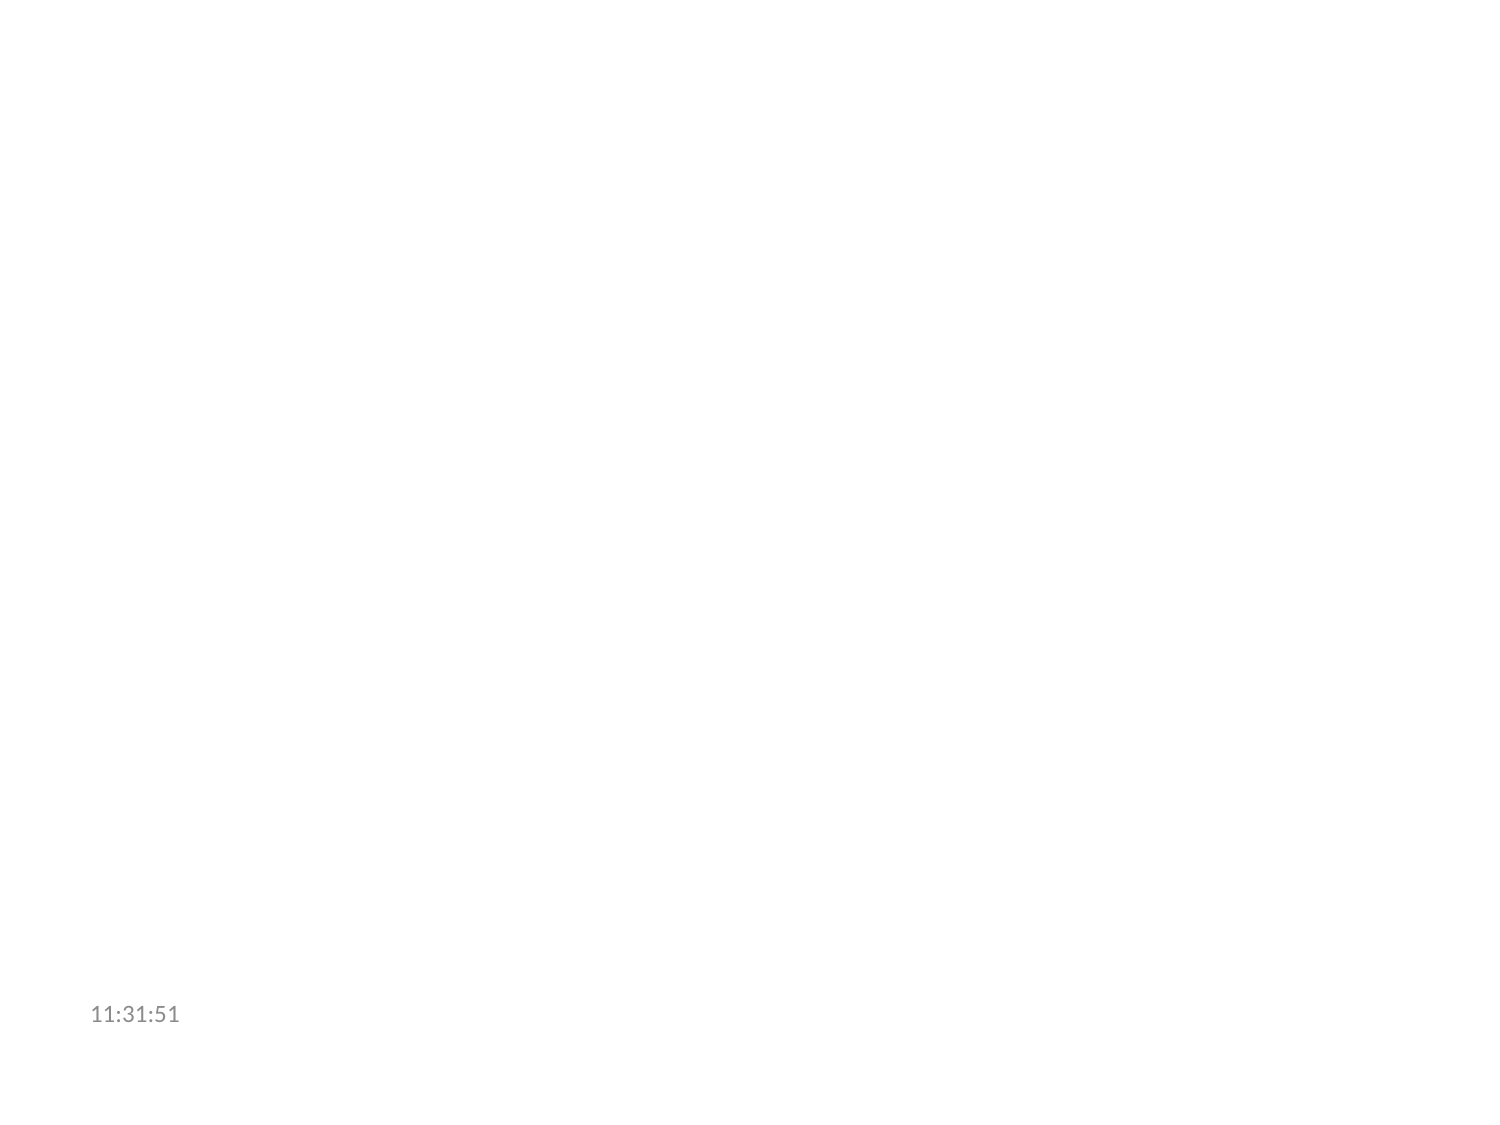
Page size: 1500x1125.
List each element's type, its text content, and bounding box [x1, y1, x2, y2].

text_box 15:35:09 [75, 982, 425, 1043]
